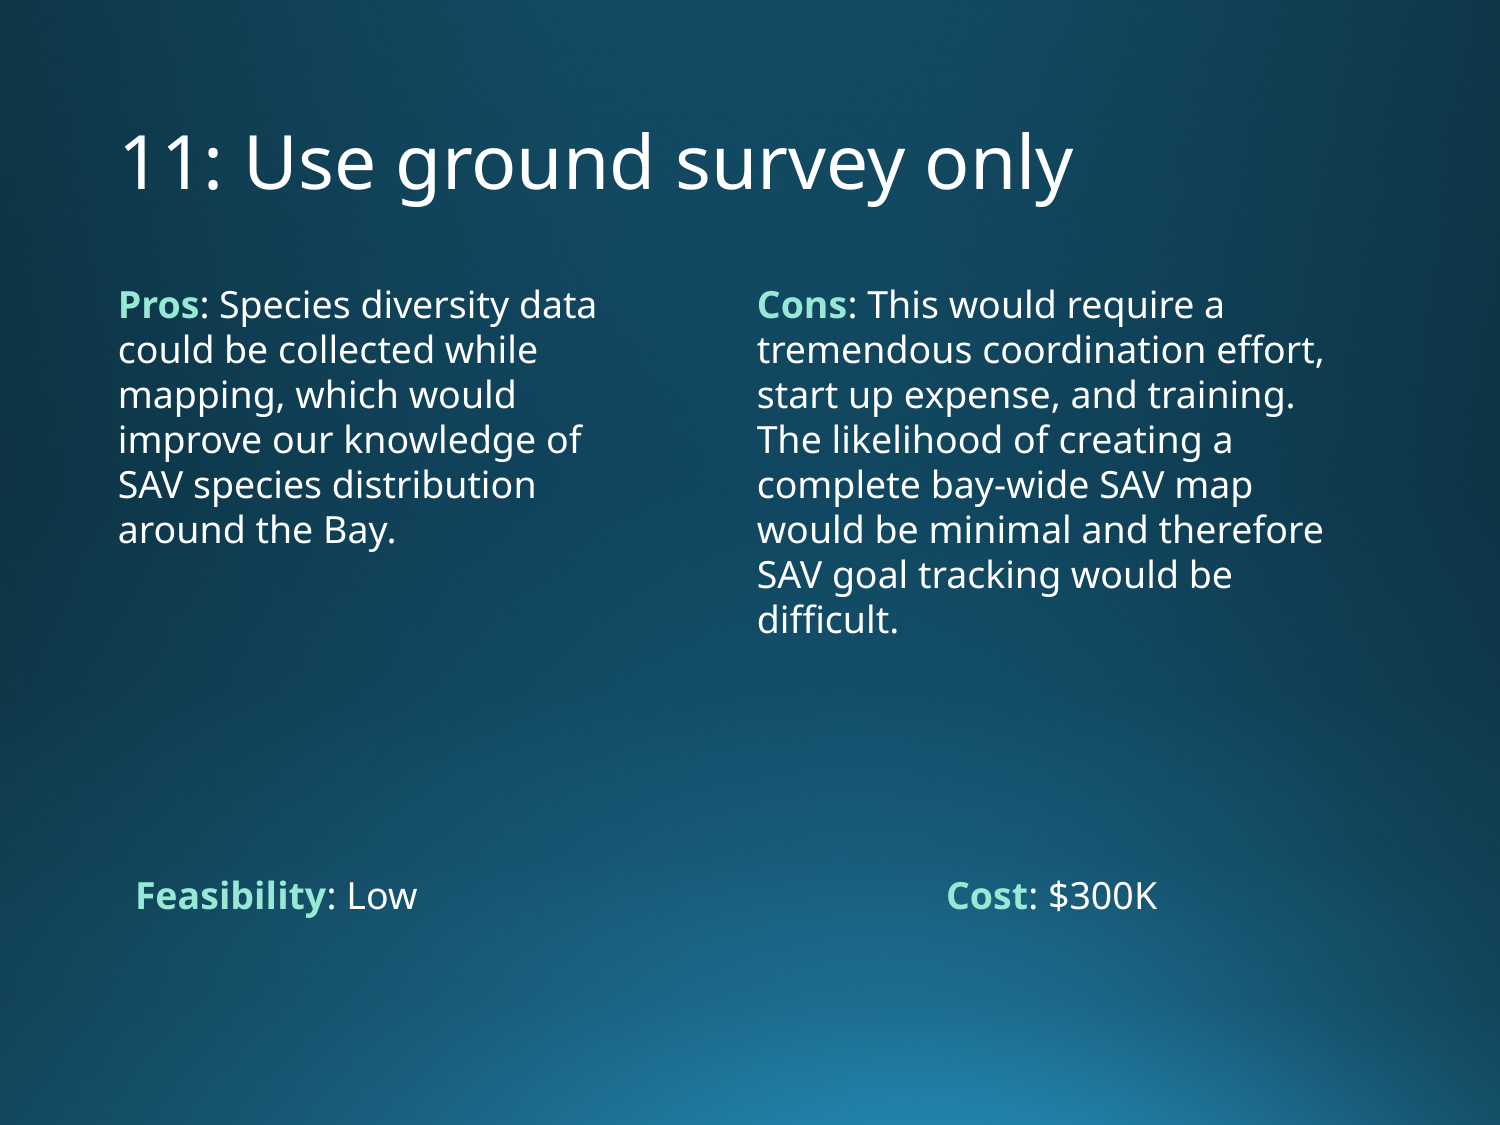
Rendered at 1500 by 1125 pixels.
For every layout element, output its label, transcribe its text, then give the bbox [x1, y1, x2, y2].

text_box Feasibility: Low [120, 864, 785, 925]
picture [0, 0, 1500, 1125]
title 11: Use ground survey only [103, 56, 1397, 275]
text_box Pros: Species diversity data could be collected while mapping, which would improve our knowledge of SAV species distribution around the Bay. [103, 273, 663, 559]
text_box Cons: This would require a tremendous coordination effort, start up expense, and training. The likelihood of creating a complete bay-wide SAV map would be minimal and therefore SAV goal tracking would be difficult. [742, 273, 1374, 649]
text_box Cost: $300K [931, 864, 1318, 925]
